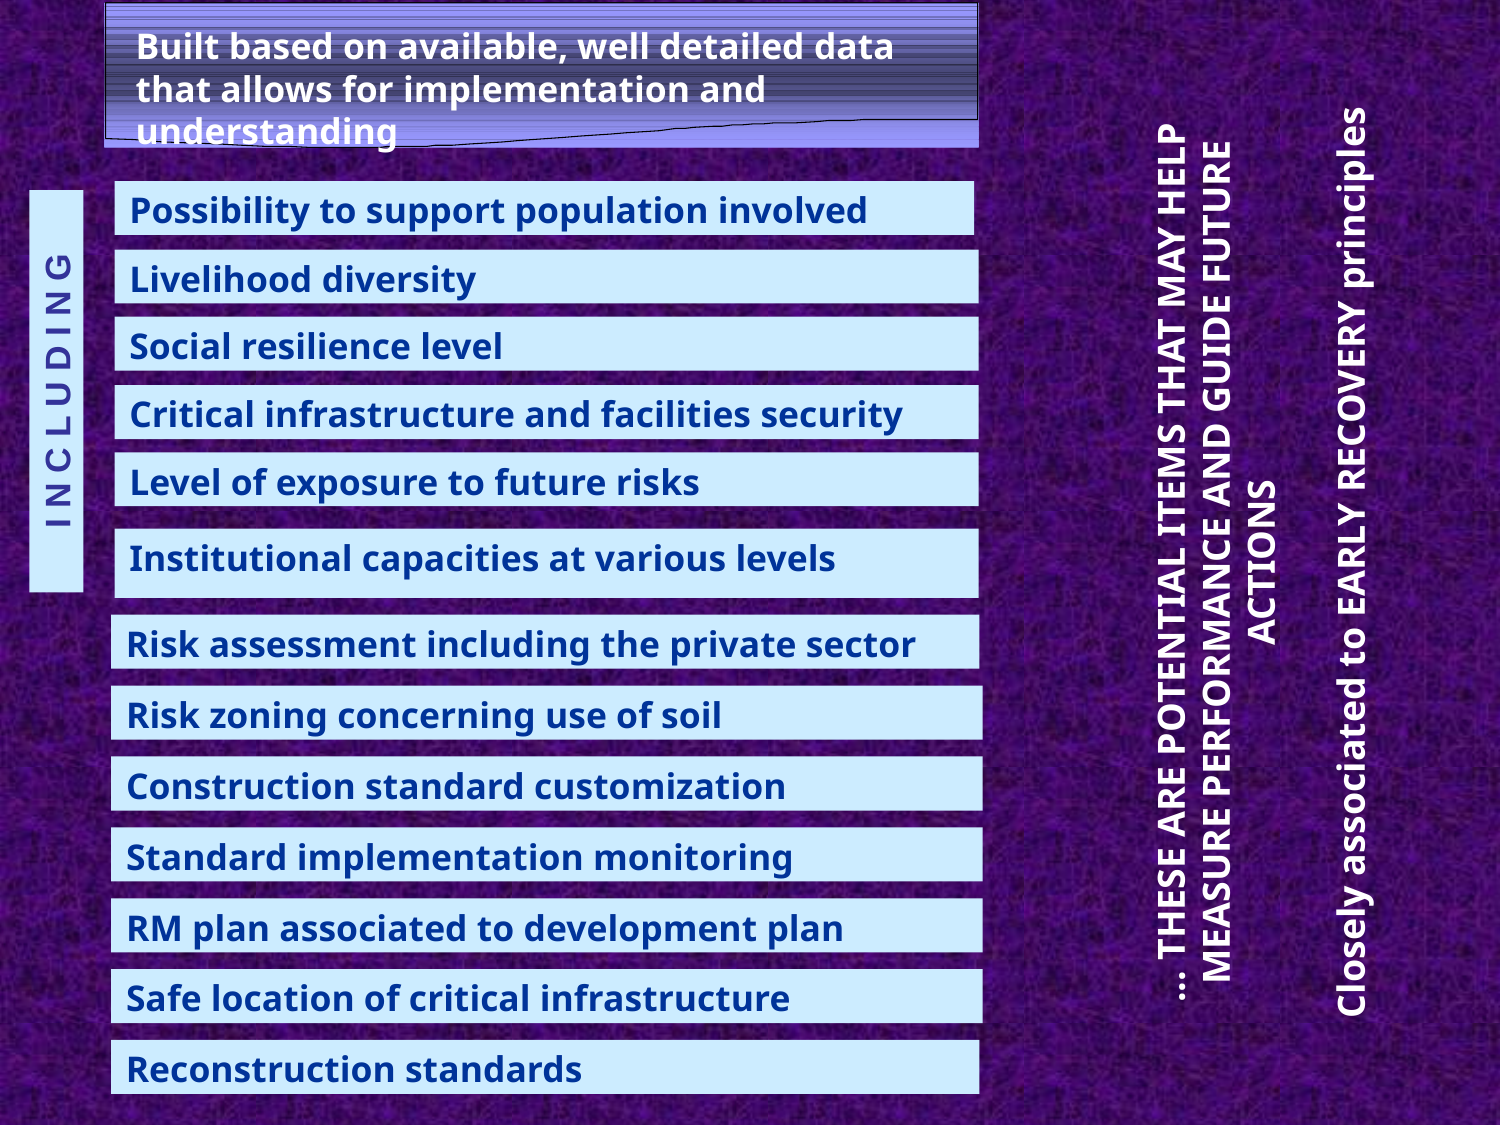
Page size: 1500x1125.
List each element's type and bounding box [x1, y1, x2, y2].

picture [0, 0, 1500, 1125]
text_box [29, 2, 1471, 1118]
